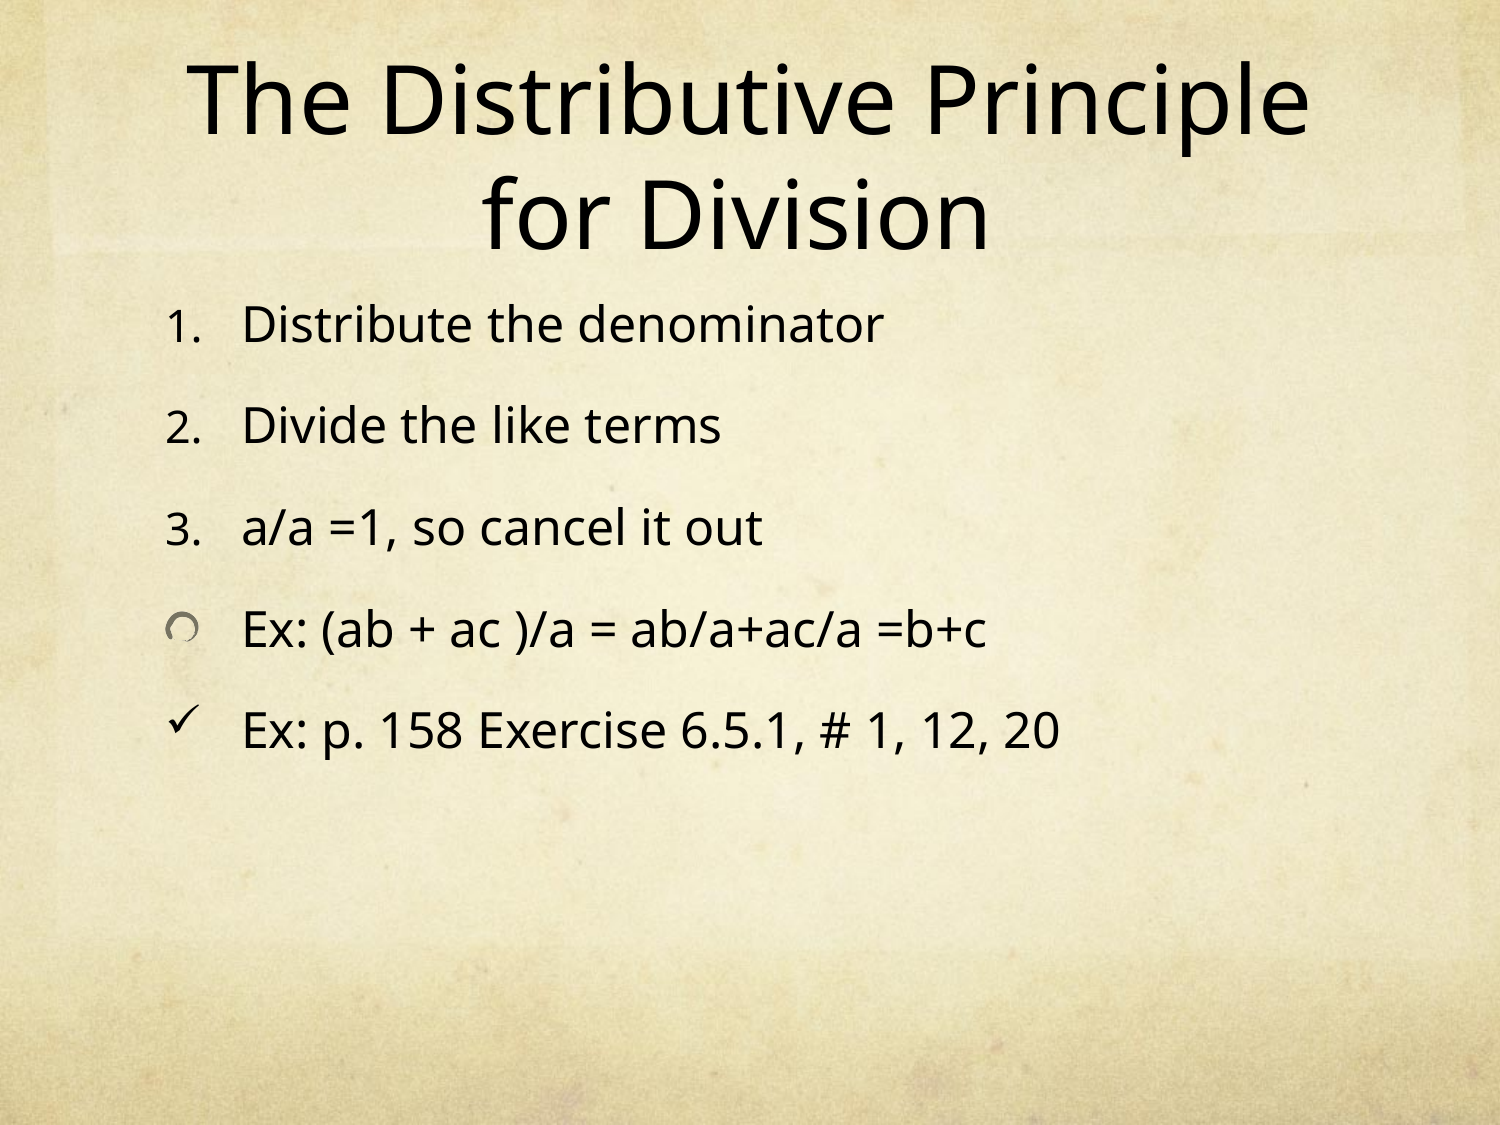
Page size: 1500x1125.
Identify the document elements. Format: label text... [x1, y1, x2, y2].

list Distribute the denominator Divide the like terms a/a =1, so cancel it out Ex: (ab + ac )/a = ab/a+ac/a =b+c Ex: p. 158 Exercise 6.5.1, # 1, 12, 20 [150, 284, 1350, 950]
title The Distributive Principle for Division [150, 82, 1350, 225]
picture [0, 0, 1500, 1125]
